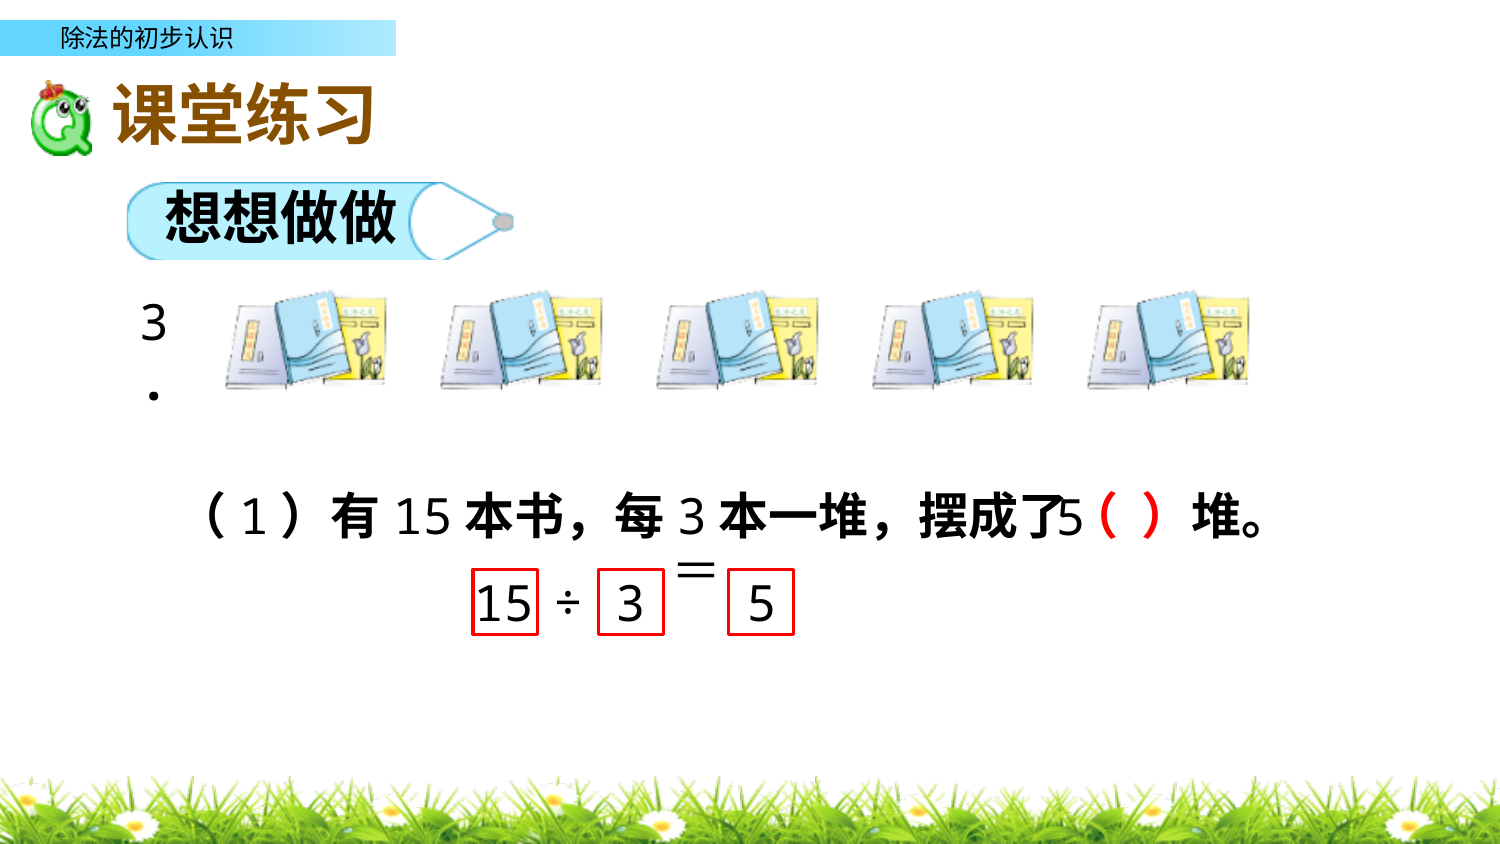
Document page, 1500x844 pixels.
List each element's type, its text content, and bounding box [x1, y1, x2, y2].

text_box 5 [714, 557, 809, 647]
text_box 5 [1025, 470, 1117, 560]
text_box 3. [123, 282, 195, 418]
text_box 3 [585, 557, 676, 647]
picture [1080, 282, 1254, 400]
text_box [126, 173, 514, 260]
text_box ÷ [526, 555, 610, 645]
picture [649, 282, 823, 400]
text_box 课堂练习 [100, 67, 404, 159]
text_box （1）有15本书，每3本一堆，摆成了（ ）堆。 [162, 474, 1025, 555]
text_box （1）有15本书，每3本一堆，摆成了（ ）堆。 [1117, 474, 1338, 555]
text_box 15 [456, 557, 551, 647]
picture [433, 282, 607, 400]
picture [31, 80, 92, 156]
text_box ＝ [656, 555, 739, 644]
picture [0, 776, 1500, 844]
picture [218, 282, 392, 400]
picture [864, 282, 1038, 400]
